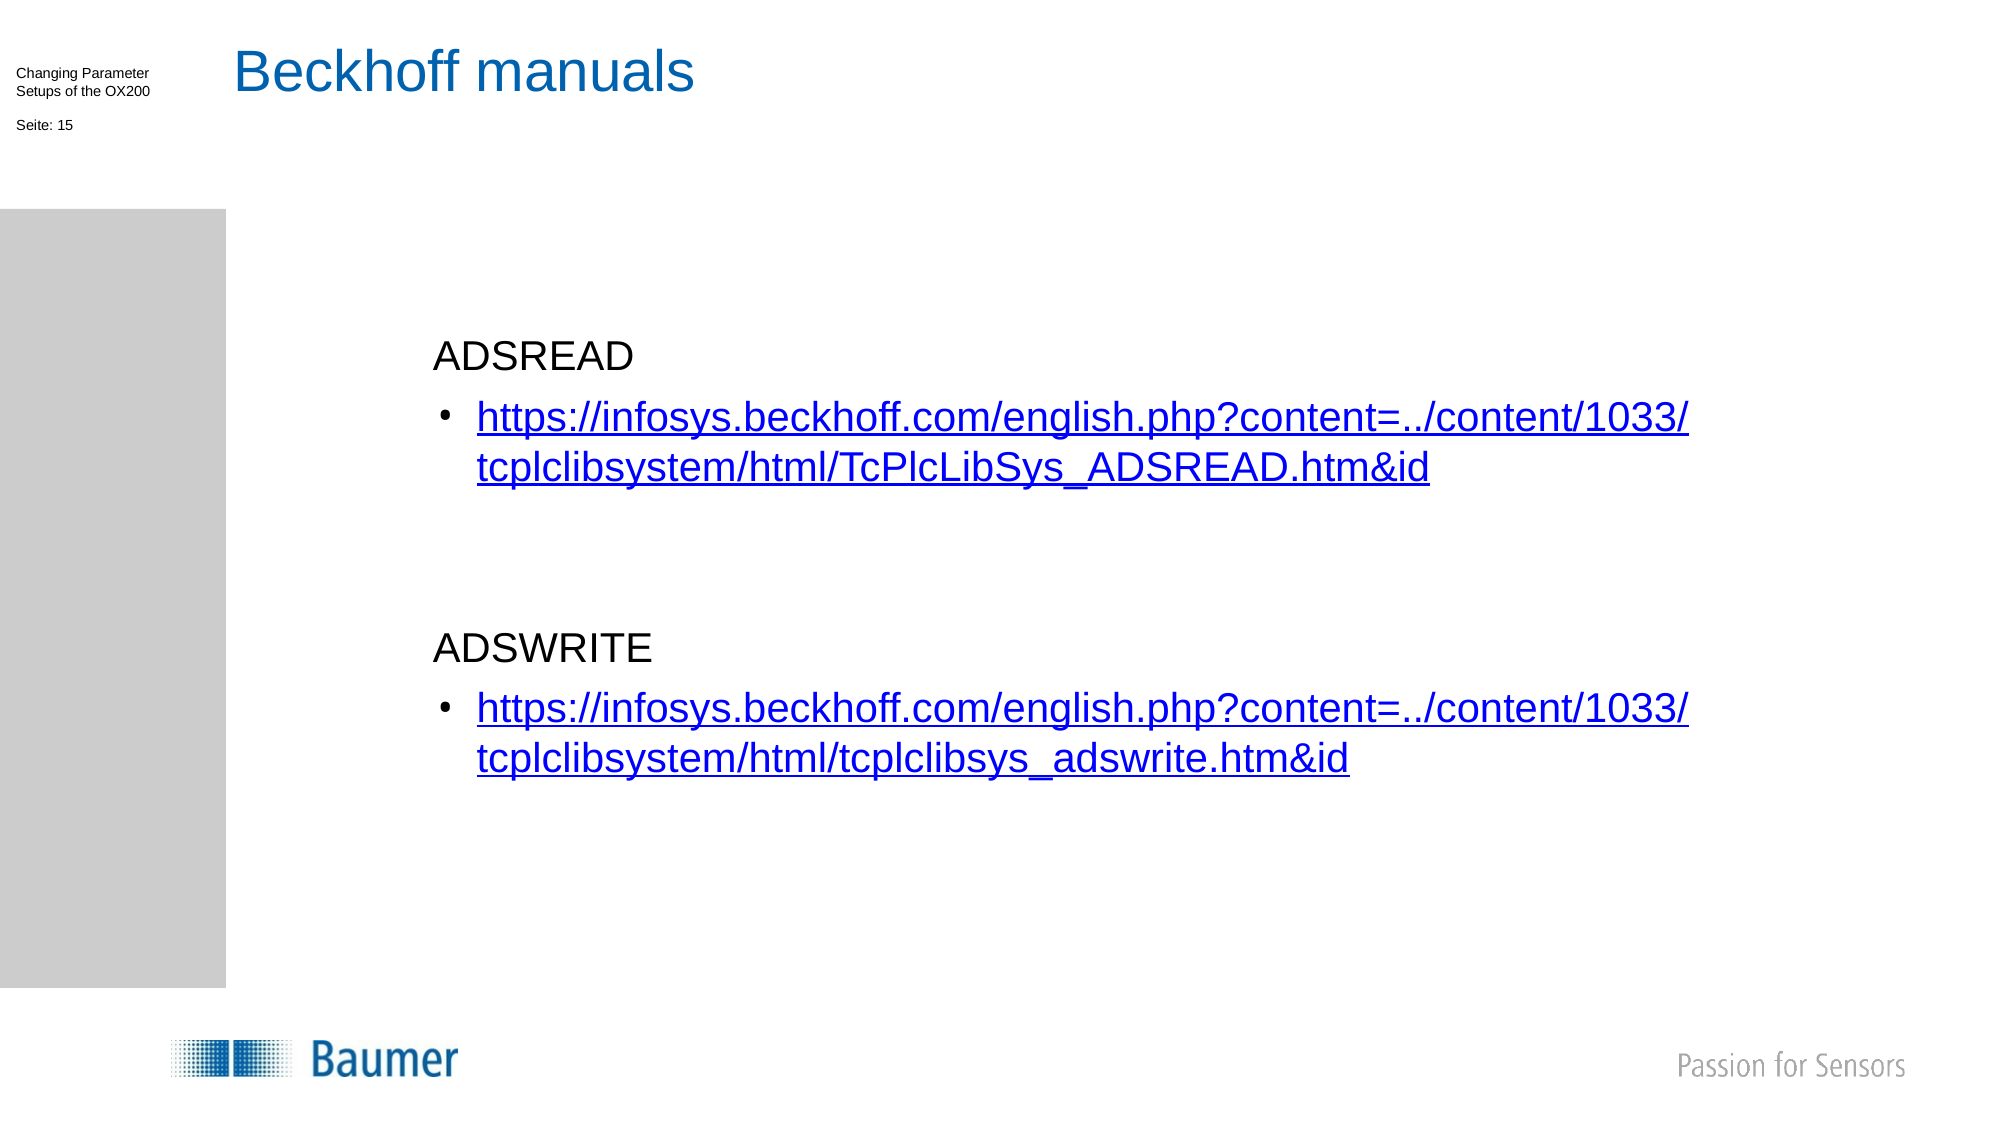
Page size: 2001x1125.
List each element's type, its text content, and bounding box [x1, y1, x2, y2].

title Beckhoff manuals [233, 38, 1904, 185]
slide_number Seite: 15 [16, 118, 198, 131]
picture [1679, 1051, 1905, 1077]
list ADSREAD https://infosys.beckhoff.com/english.php?content=../content/1033/tcplclibsystem/html/TcPlcLibSys_ADSREAD.htm&id ADSWRITE https://infosys.beckhoff.com/english.php?content=../content/1033/tcplclibsystem/html/tcplclibsys_adswrite.htm&id [432, 208, 1778, 987]
slide_number Changing Parameter Setups of the OX200 [16, 64, 198, 77]
picture [171, 1040, 458, 1077]
